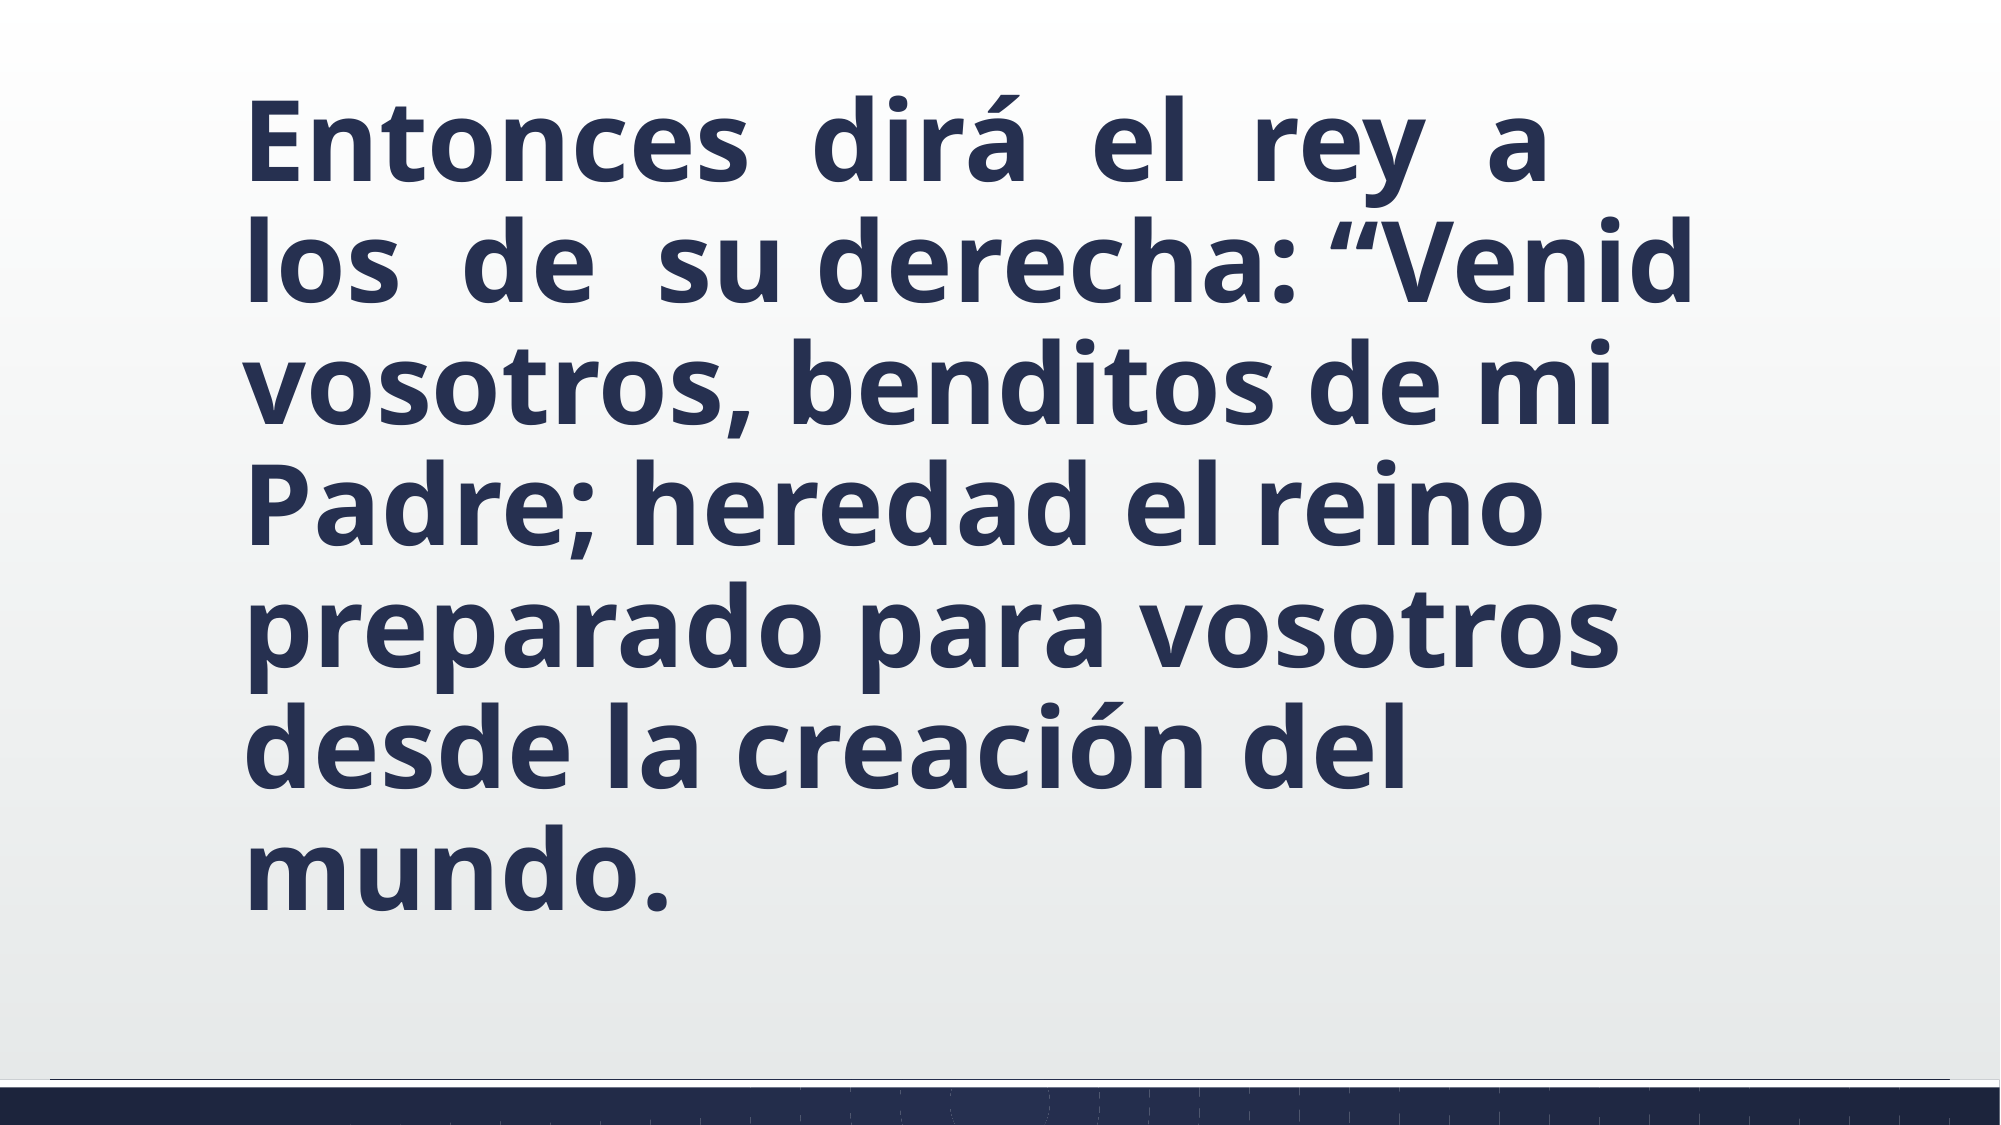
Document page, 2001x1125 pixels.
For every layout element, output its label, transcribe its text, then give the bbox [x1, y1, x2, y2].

list Entonces dirá el rey a los de su derecha: “Venid vosotros, benditos de mi Padre; heredad el reino preparado para vosotros desde la creación del mundo. [219, 76, 1780, 990]
